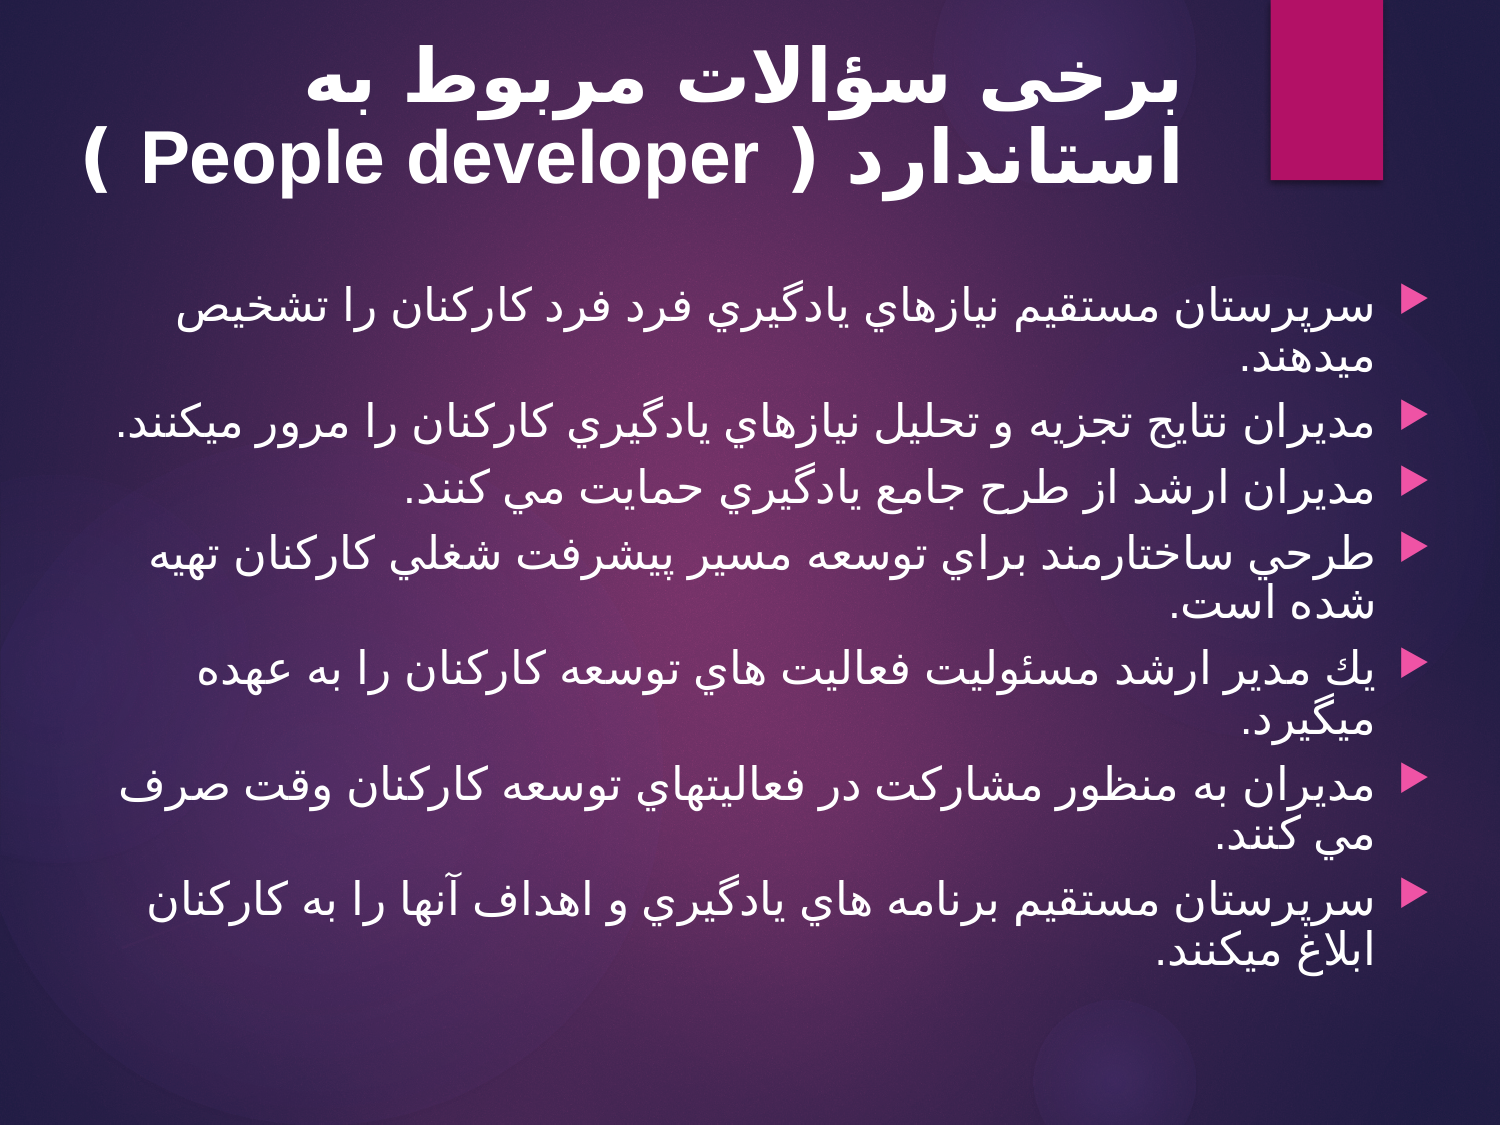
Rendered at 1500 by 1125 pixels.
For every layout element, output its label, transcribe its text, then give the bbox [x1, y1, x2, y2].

list سرپرستان مستقيم نيازهاي يادگيري فرد فرد كاركنان را تشخيص ميدهند. مديران نتايج تجزيه و تحليل نيازهاي يادگيري كاركنان را مرور ميكنند. مديران ارشد از طرح جامع يادگيري حمايت مي كنند. طرحي ساختارمند براي توسعه مسير پيشرفت شغلي كاركنان تهيه شده است. يك مدير ارشد مسئوليت فعاليت هاي توسعه كاركنان را به عهده ميگيرد. مديران به منظور مشاركت در فعاليتهاي توسعه كاركنان وقت صرف مي كنند. سرپرستان مستقيم برنامه هاي يادگيري و اهداف آنها را به كاركنان ابلاغ ميكنند. [64, 137, 1440, 1000]
text_box برخی سؤالات مربوط به استاندارد ( People developer ) [0, 30, 1199, 208]
